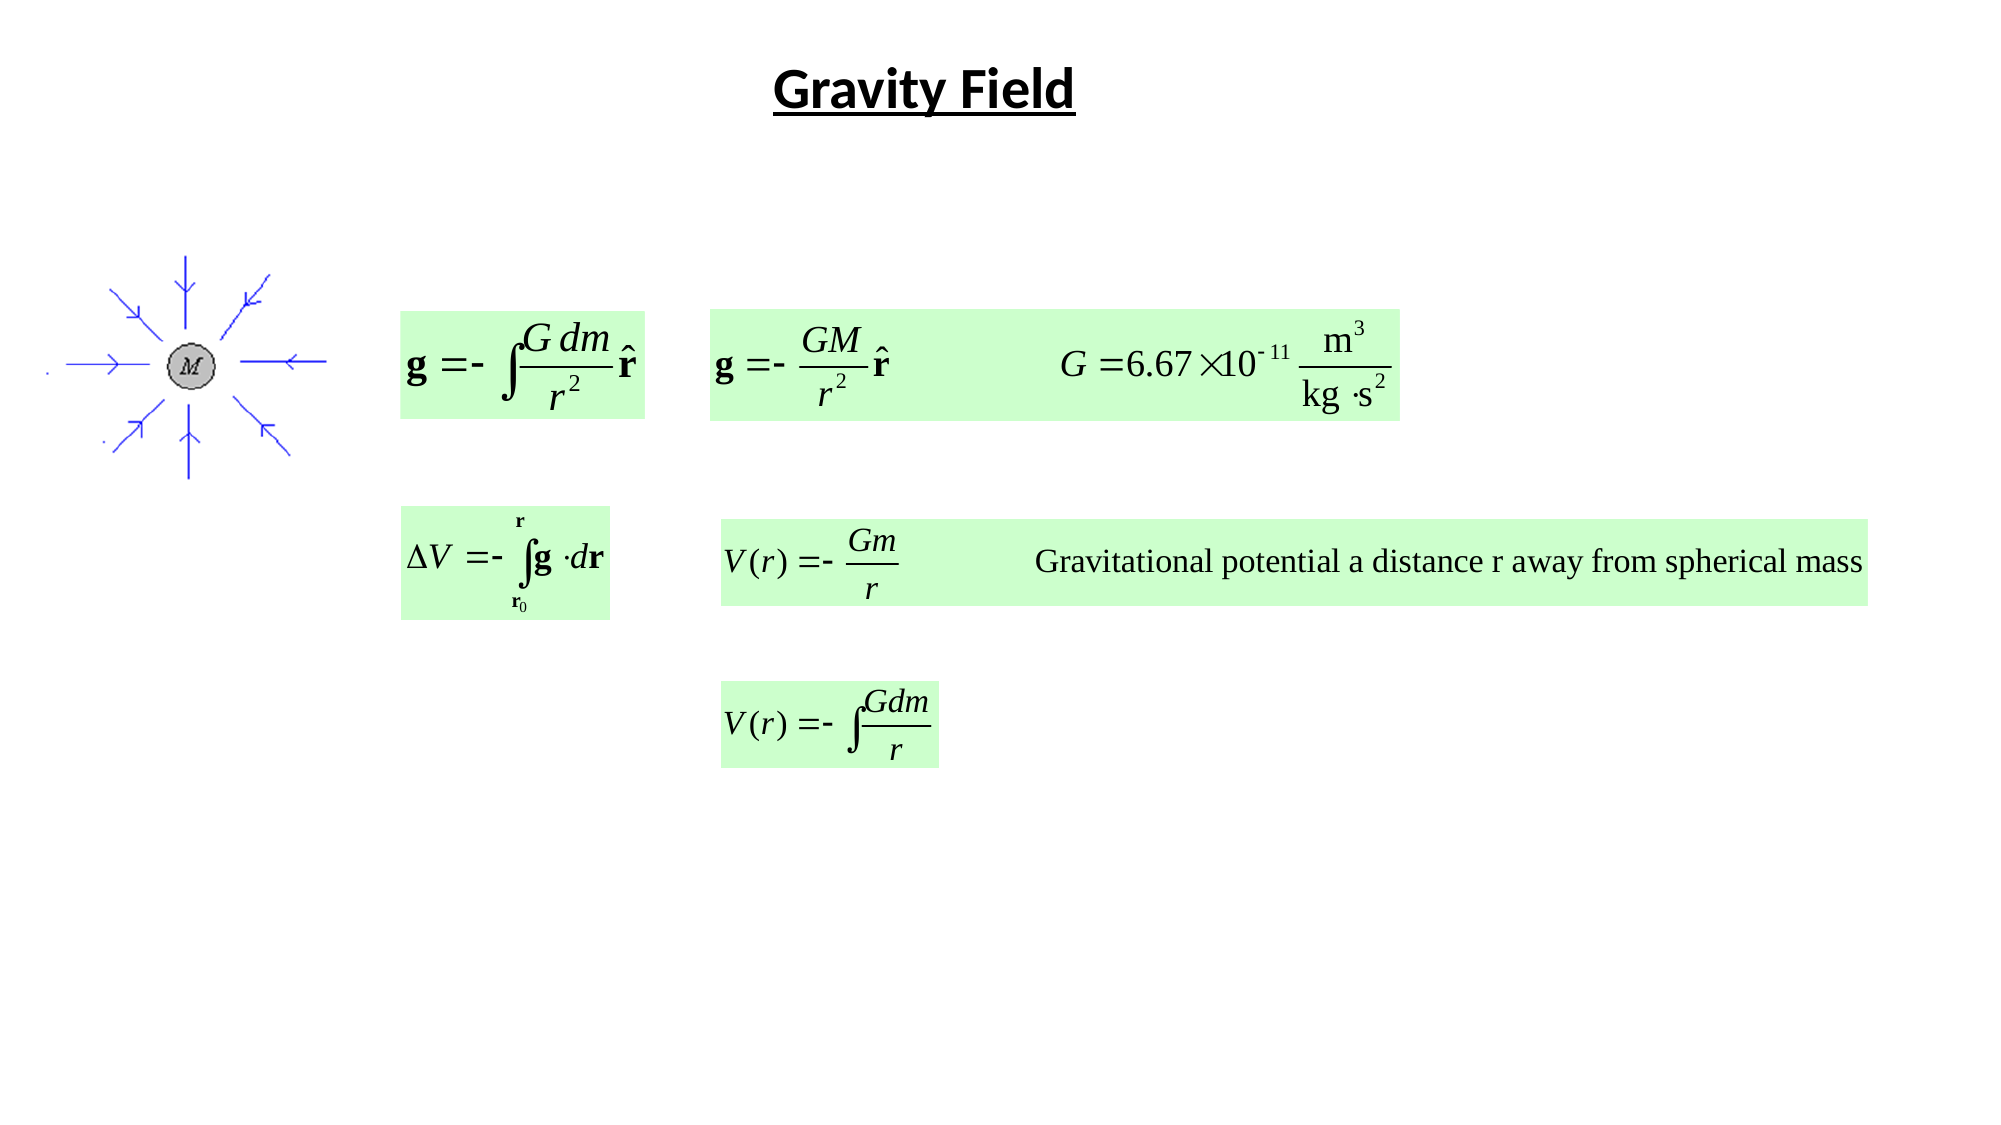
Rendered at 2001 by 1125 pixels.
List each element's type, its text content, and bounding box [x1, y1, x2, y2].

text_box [720, 680, 940, 768]
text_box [400, 505, 611, 620]
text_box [720, 518, 1868, 607]
text_box Gravity Field [758, 42, 1120, 128]
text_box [709, 309, 1400, 422]
picture [46, 245, 336, 485]
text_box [400, 311, 645, 420]
